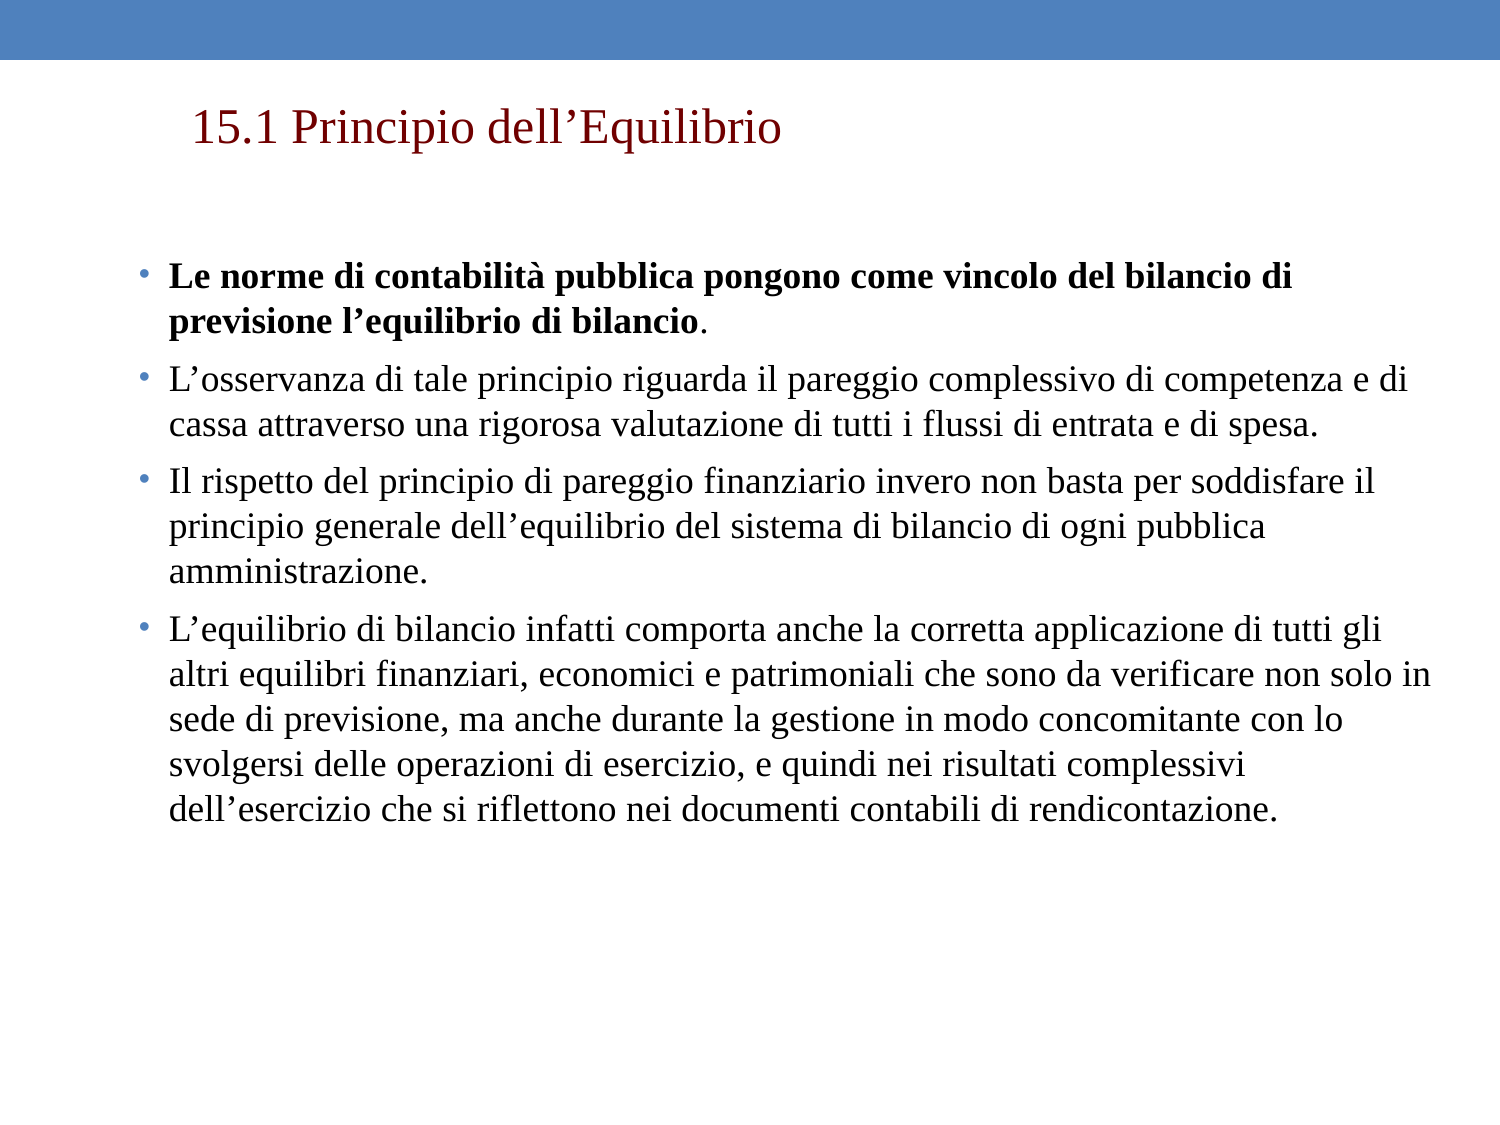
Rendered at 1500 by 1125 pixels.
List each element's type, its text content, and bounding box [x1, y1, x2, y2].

text_box 15.1 Principio dell’Equilibrio [177, 86, 1323, 281]
list Le norme di contabilità pubblica pongono come vincolo del bilancio di previsione l’equilibrio di bilancio. L’osservanza di tale principio riguarda il pareggio complessivo di competenza e di cassa attraverso una rigorosa valutazione di tutti i flussi di entrata e di spesa. Il rispetto del principio di pareggio finanziario invero non basta per soddisfare il principio generale dell’equilibrio del sistema di bilancio di ogni pubblica amministrazione. L’equilibrio di bilancio infatti comporta anche la corretta applicazione di tutti gli altri equilibri finanziari, economici e patrimoniali che sono da verificare non solo in sede di previsione, ma anche durante la gestione in modo concomitante con lo svolgersi delle operazioni di esercizio, e quindi nei risultati complessivi dell’esercizio che si riflettono nei documenti contabili di rendicontazione. [123, 243, 1459, 787]
